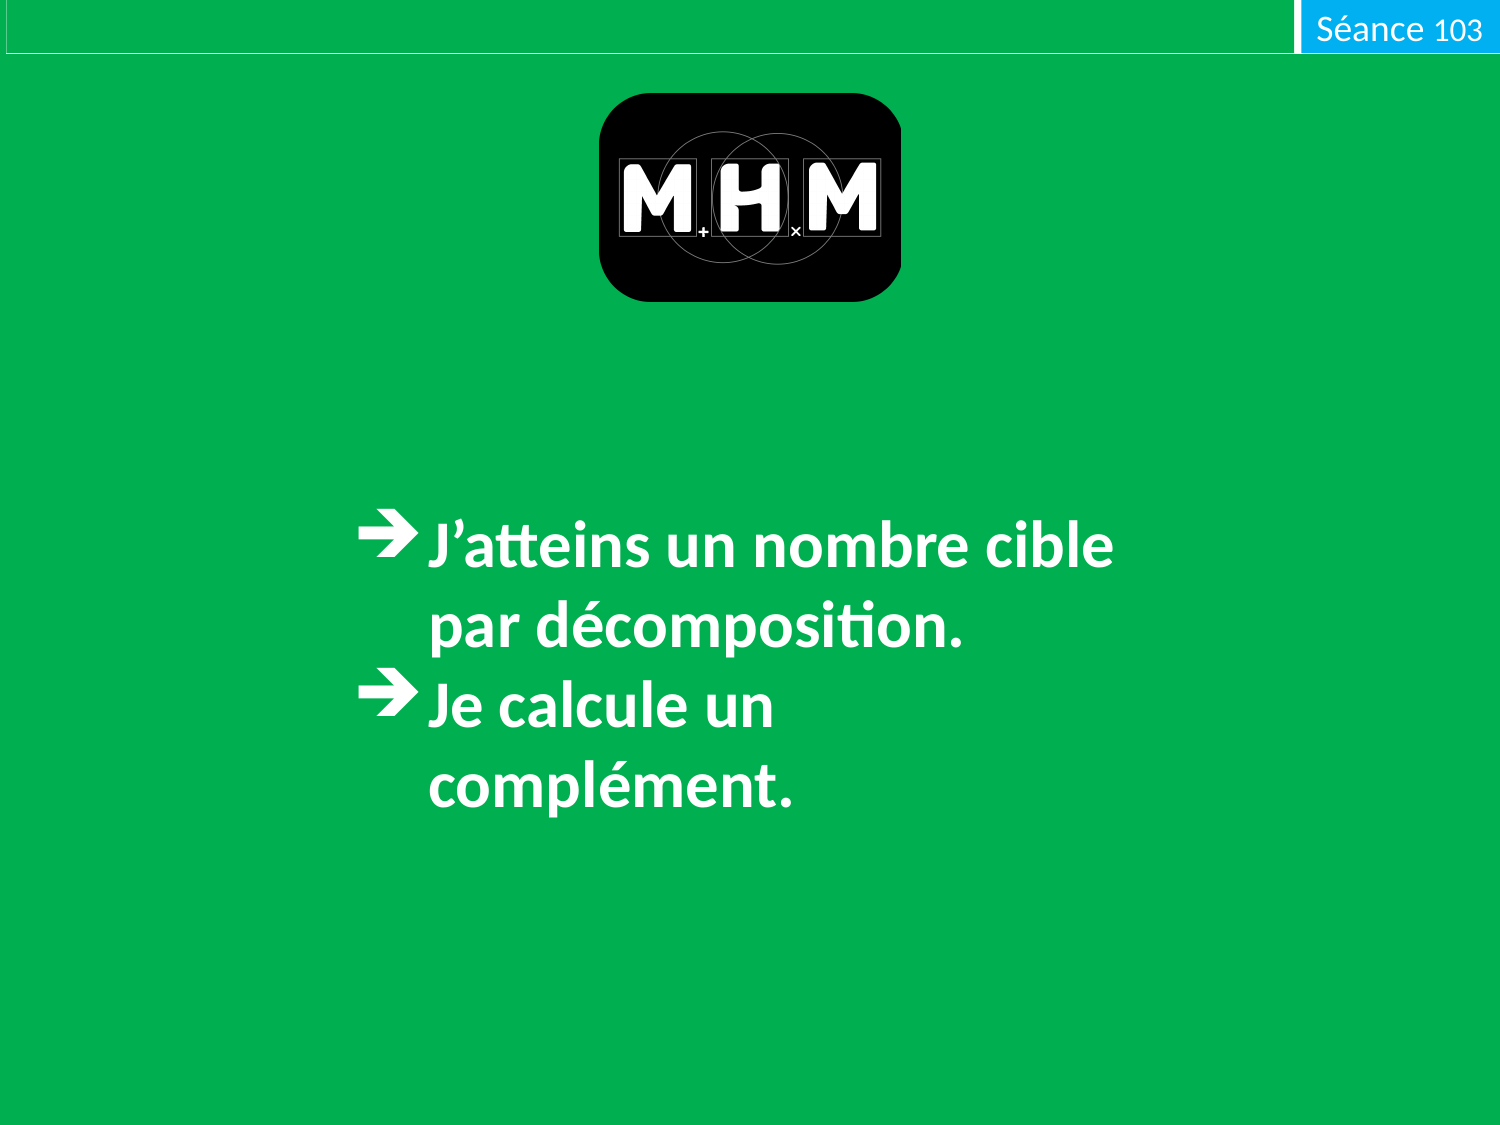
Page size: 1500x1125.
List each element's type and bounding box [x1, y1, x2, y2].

text_box [0, 54, 1500, 1125]
